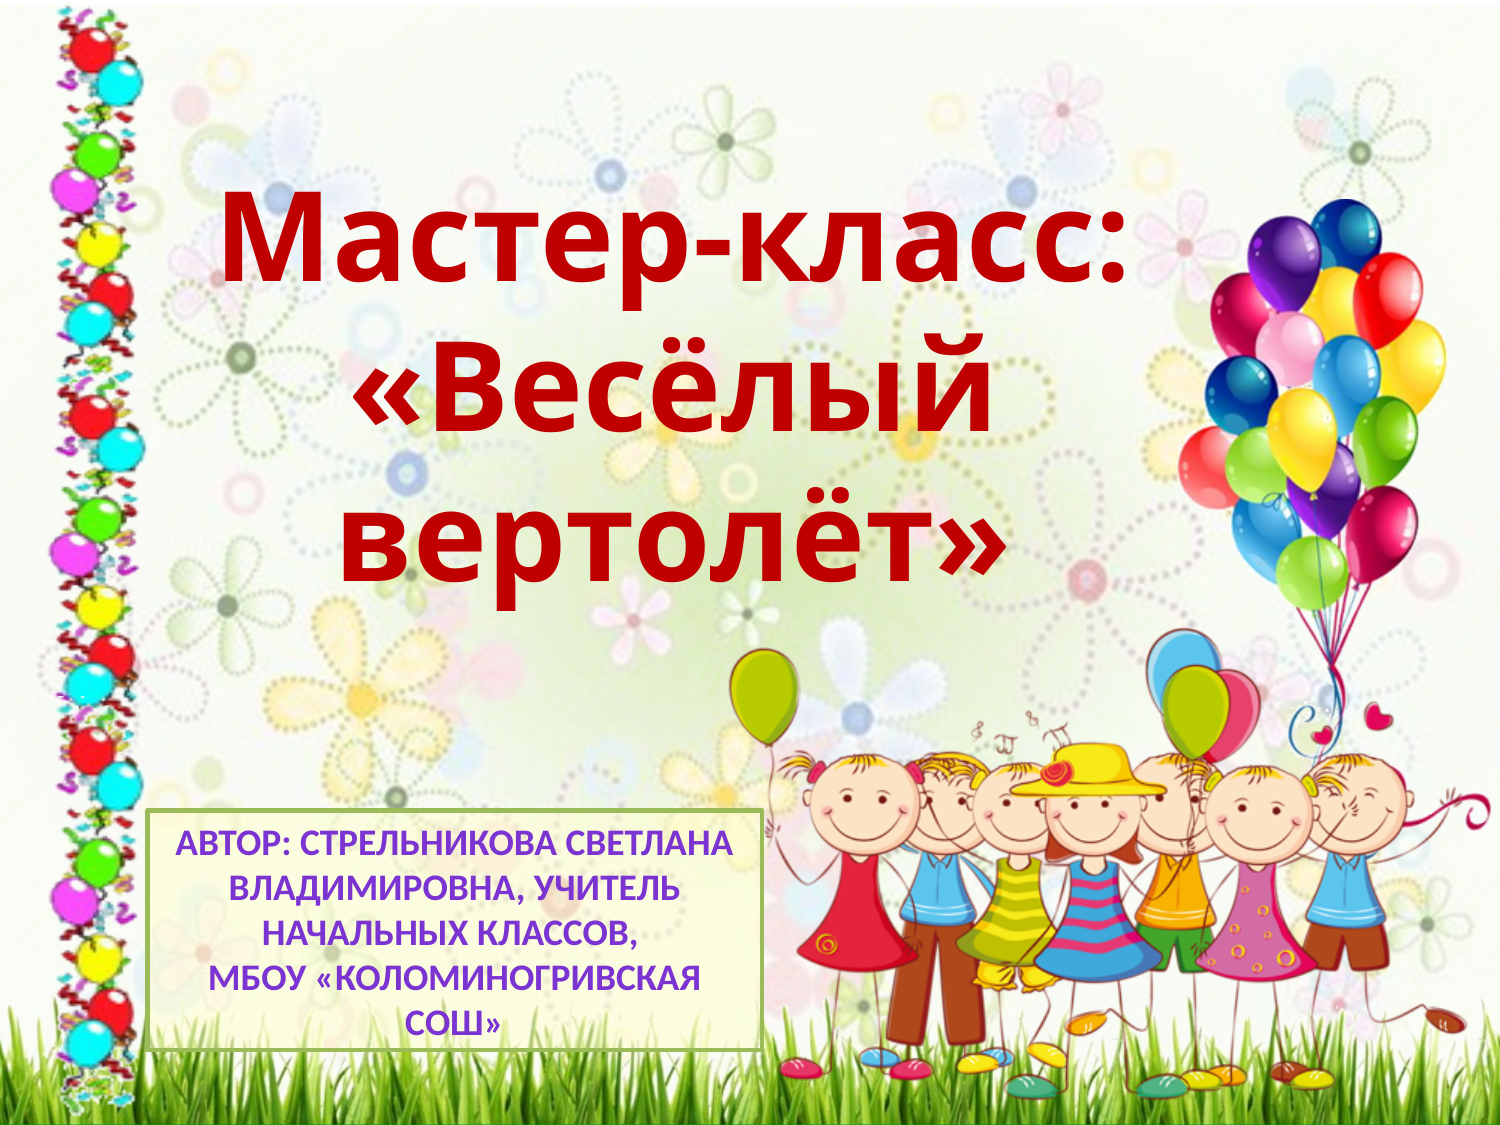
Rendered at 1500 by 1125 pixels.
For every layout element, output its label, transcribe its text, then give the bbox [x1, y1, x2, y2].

text_box Мастер-класс: «Весёлый вертолёт» [147, 148, 1199, 614]
text_box Автор: Стрельникова Светлана Владимировна, учитель начальных классов, МБОУ «Коломиногривская СОШ» [145, 808, 764, 1052]
picture [0, 0, 1500, 1125]
